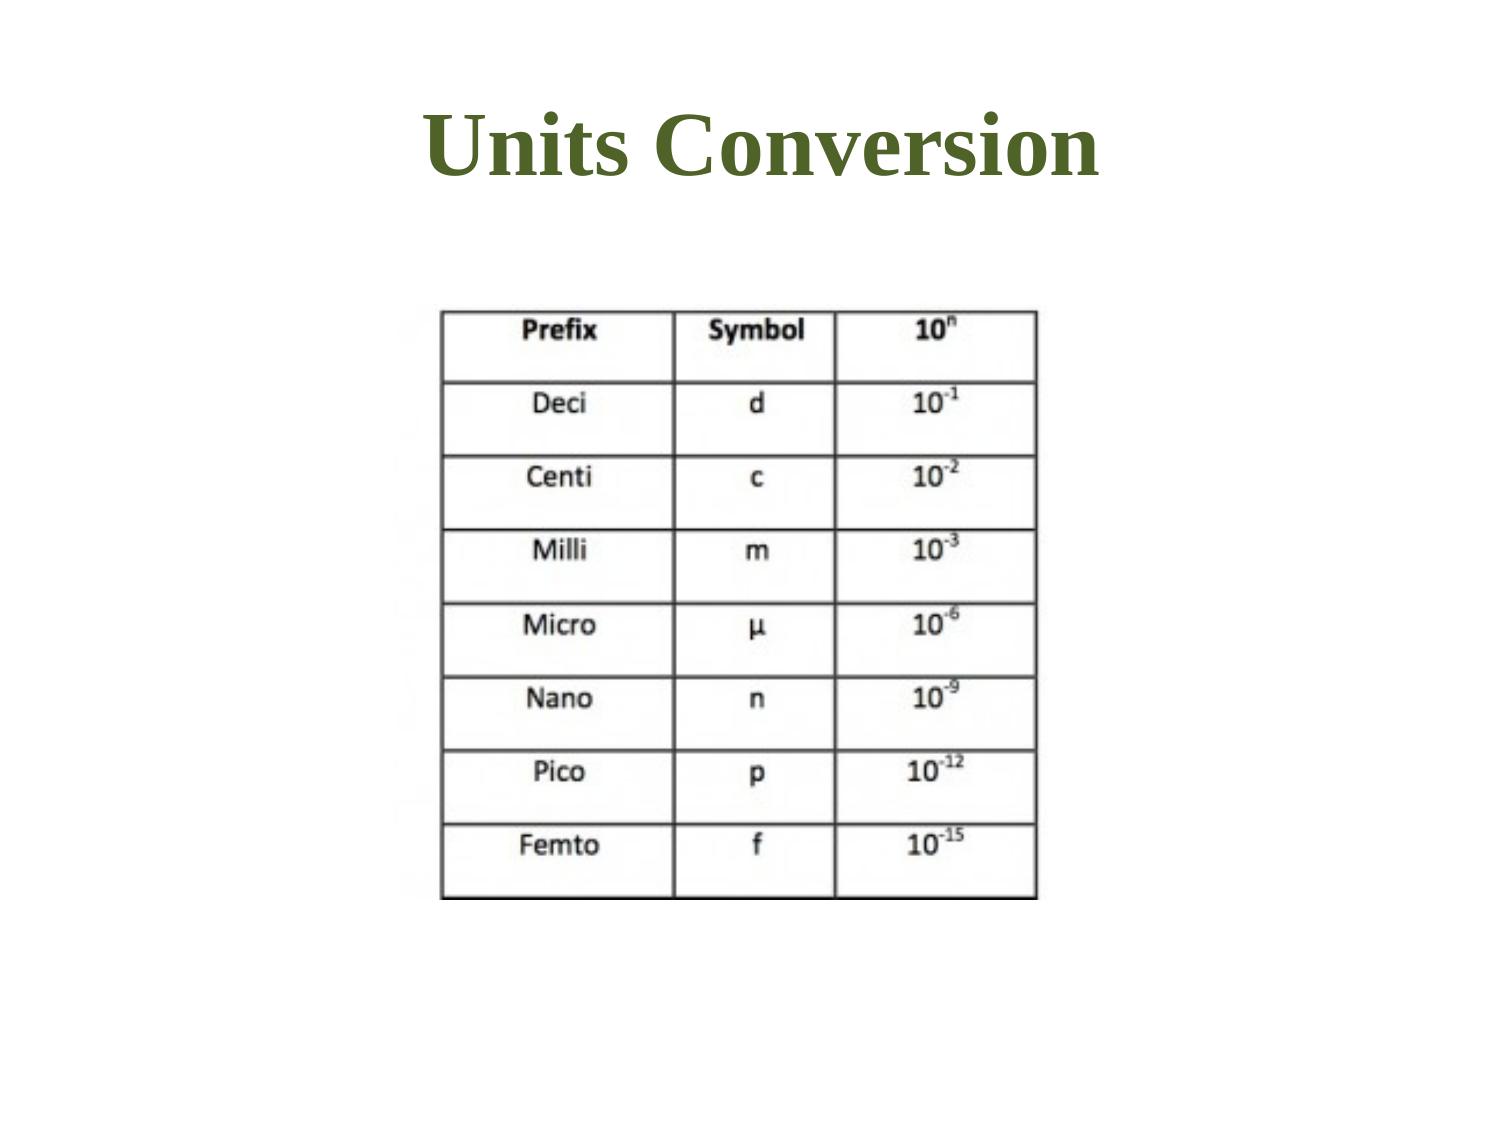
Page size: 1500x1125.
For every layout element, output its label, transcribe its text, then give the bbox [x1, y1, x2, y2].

title Units Conversion [75, 45, 1425, 233]
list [394, 301, 1051, 901]
